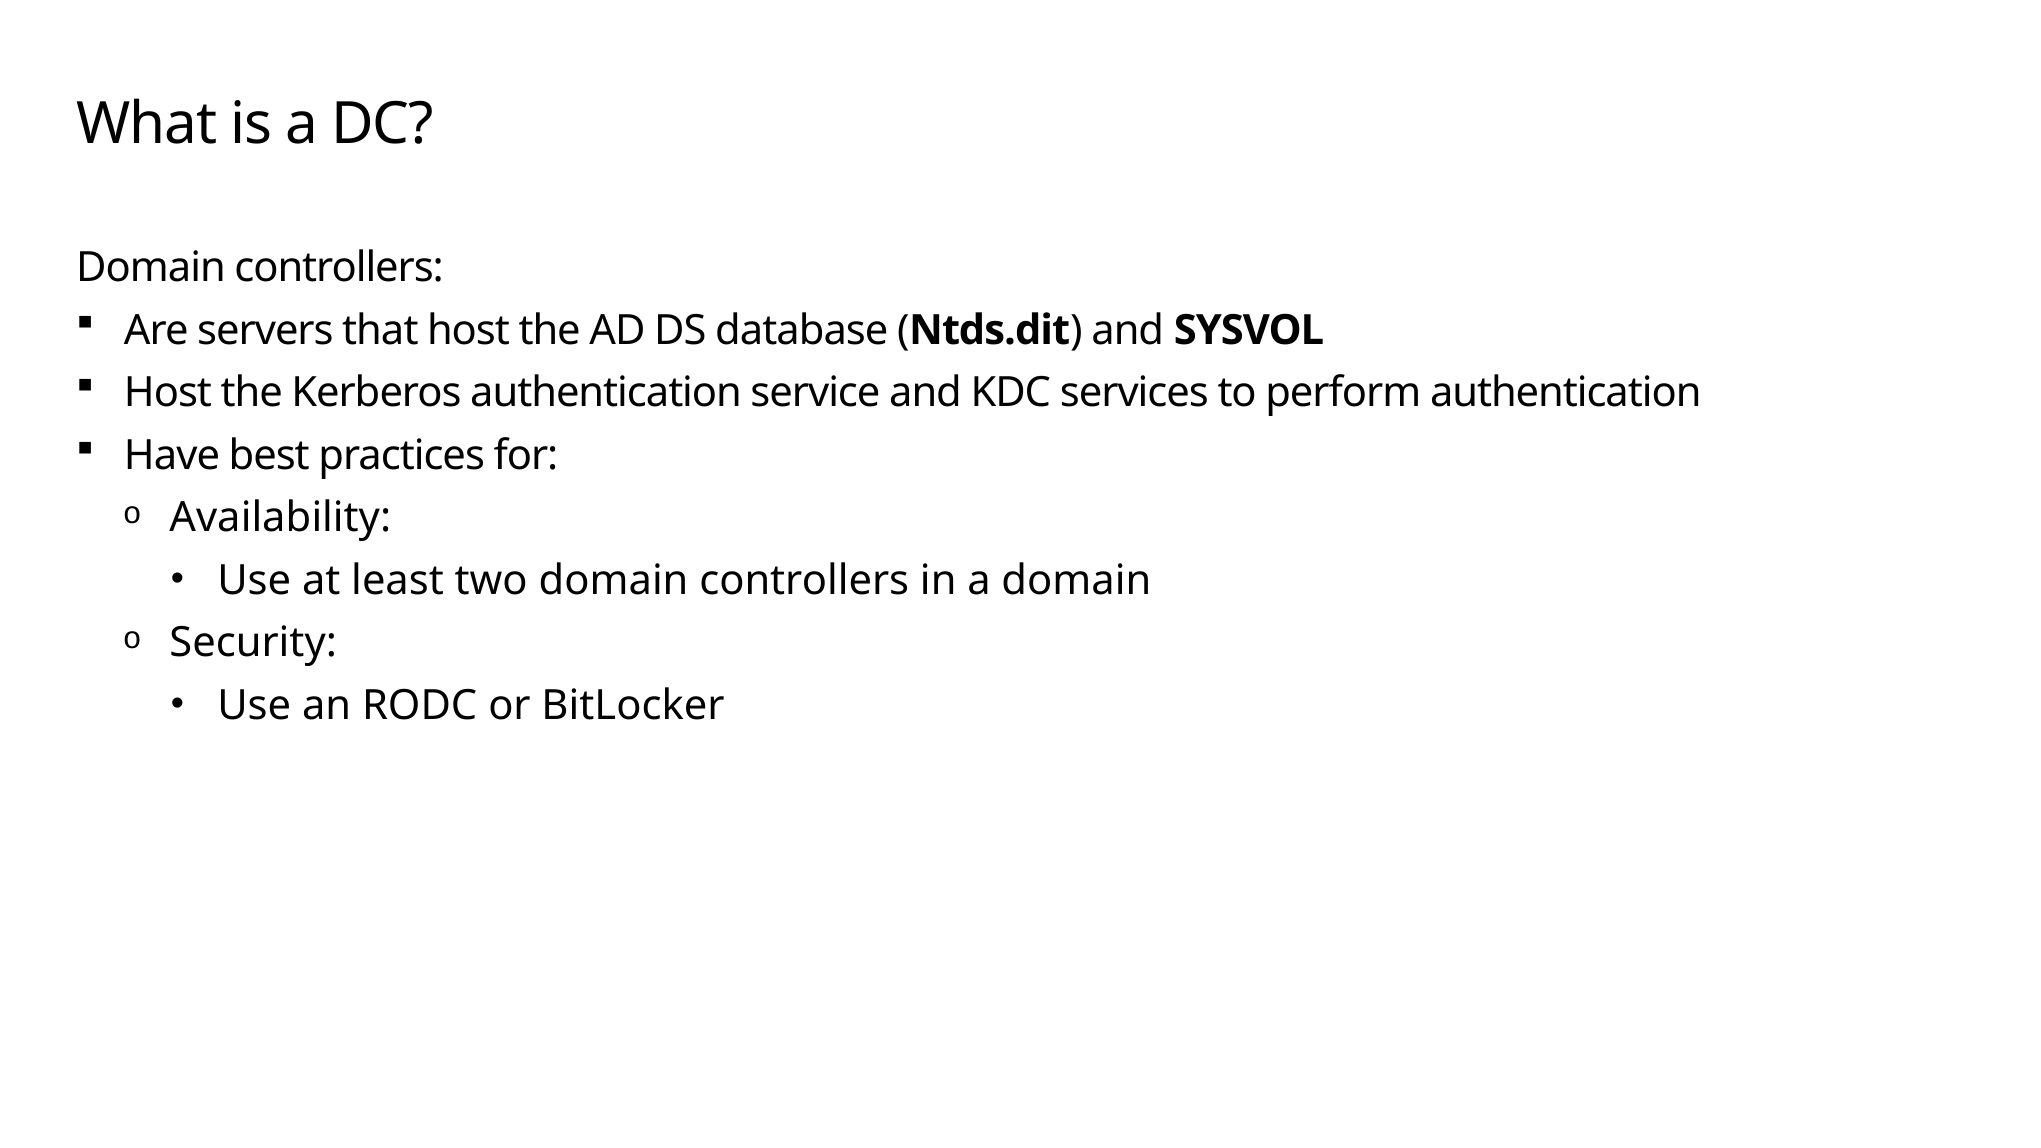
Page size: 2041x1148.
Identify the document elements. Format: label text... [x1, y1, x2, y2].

title What is a DC? [76, 93, 1968, 161]
list Domain controllers: Are servers that host the AD DS database (Ntds.dit) and SYSVOL Host the Kerberos authentication service and KDC services to perform authentication Have best practices for: Availability: Use at least two domain controllers in a domain Security: Use an RODC or BitLocker [76, 240, 1900, 1014]
